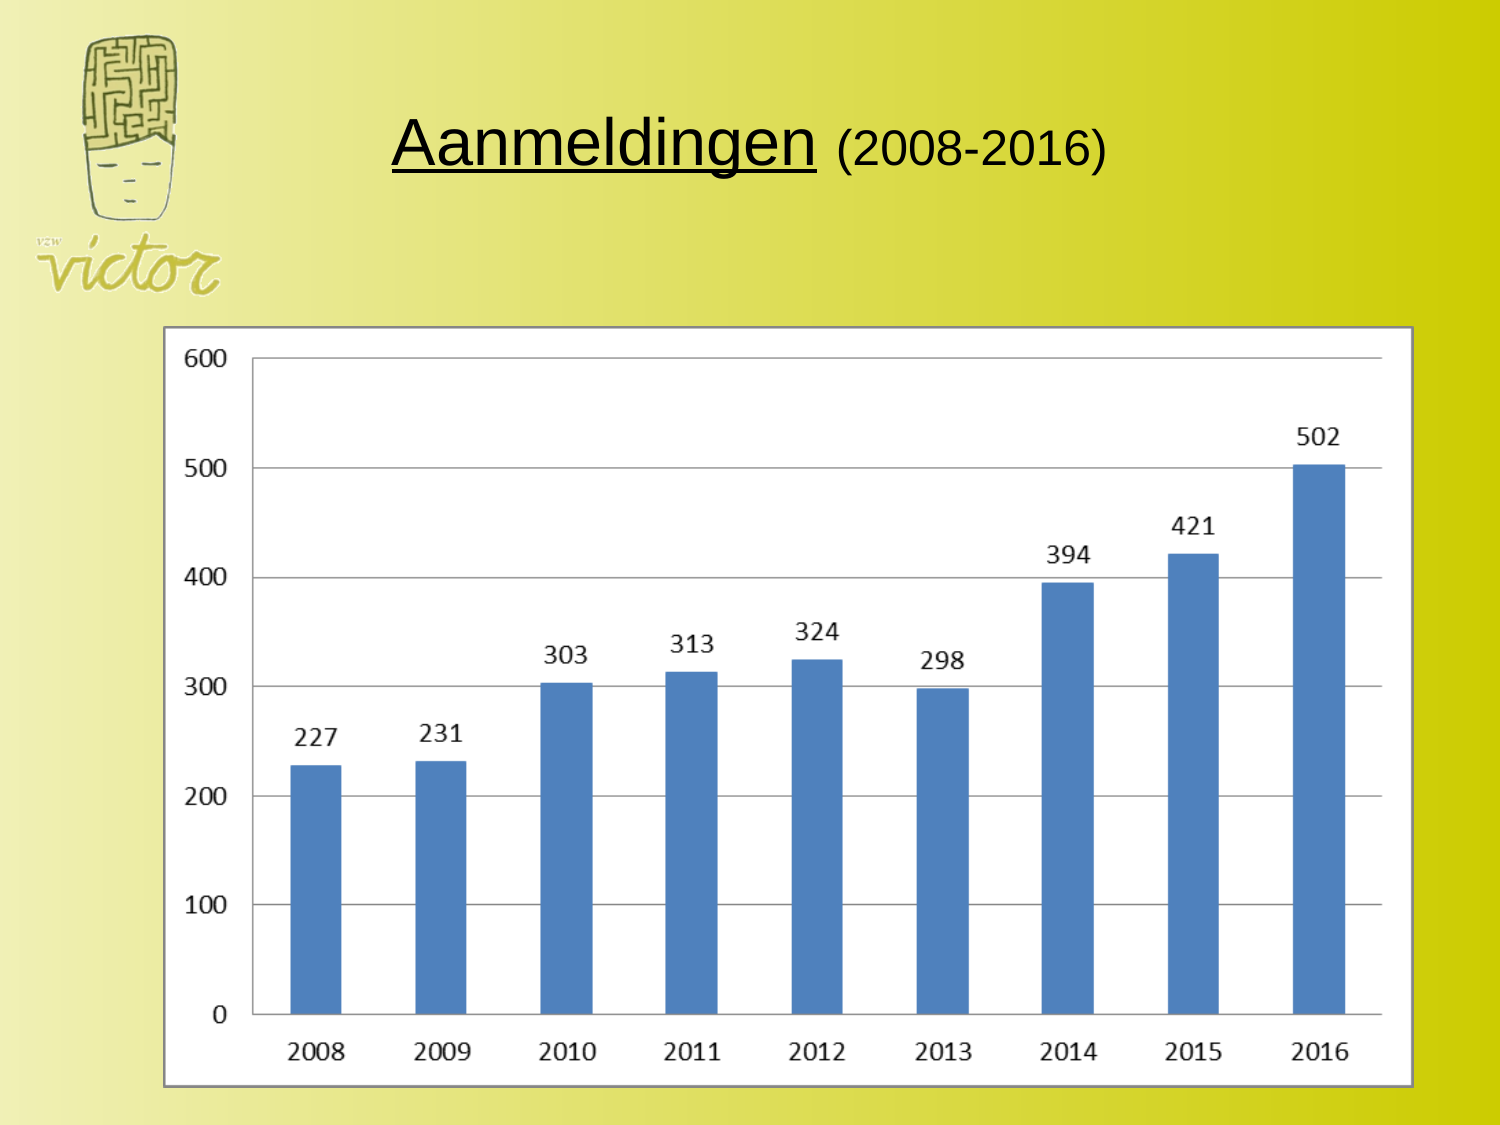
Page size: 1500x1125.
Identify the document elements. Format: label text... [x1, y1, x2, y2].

title Aanmeldingen (2008-2016) [74, 44, 1426, 233]
picture [163, 325, 1415, 1089]
picture [29, 30, 234, 303]
